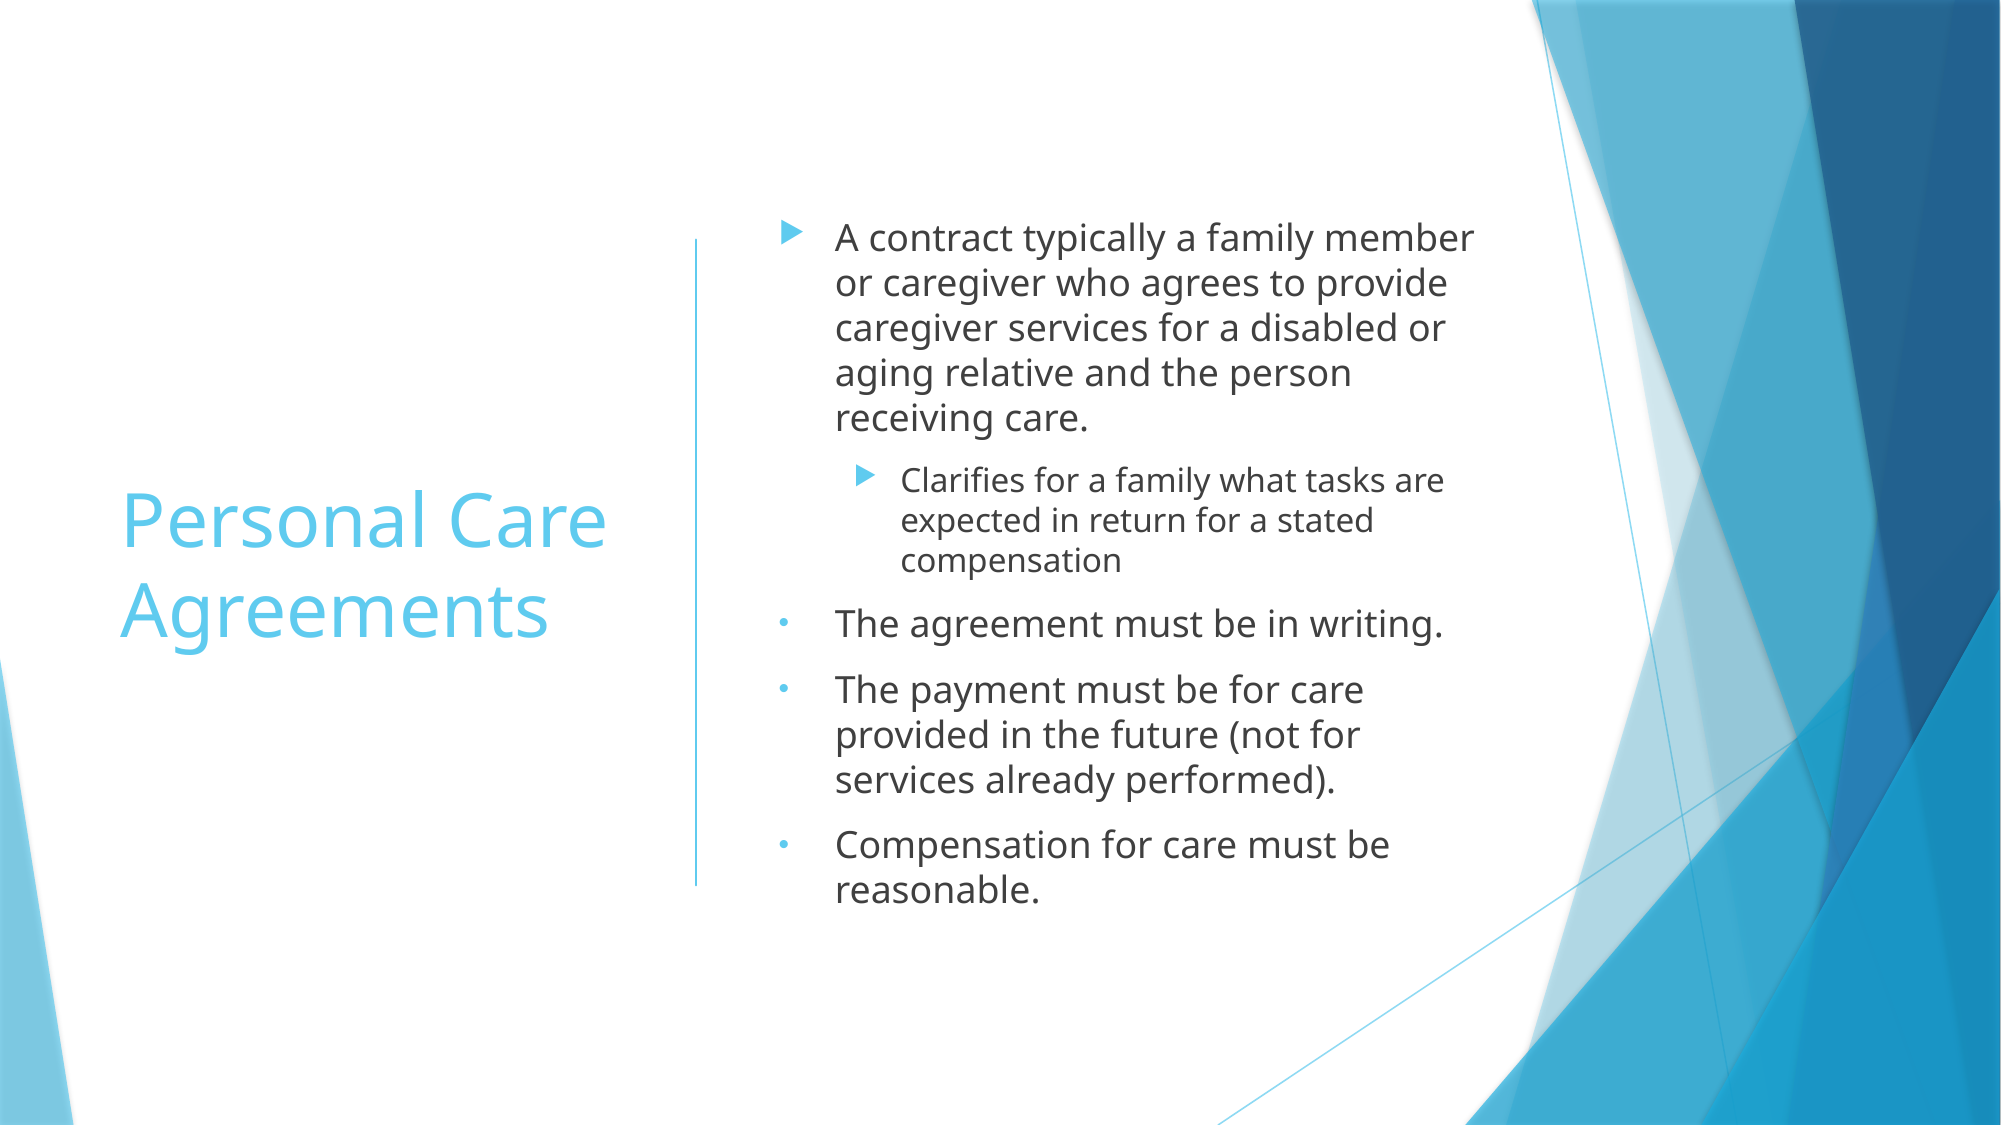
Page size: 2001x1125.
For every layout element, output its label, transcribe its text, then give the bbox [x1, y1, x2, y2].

list A contract typically a family member or caregiver who agrees to provide caregiver services for a disabled or aging relative and the person receiving care. Clarifies for a family what tasks are expected in return for a stated compensation The agreement must be in writing. The payment must be for care provided in the future (not for services already performed). Compensation for care must be reasonable. [763, 133, 1522, 991]
title Personal Care Agreements [105, 133, 658, 991]
